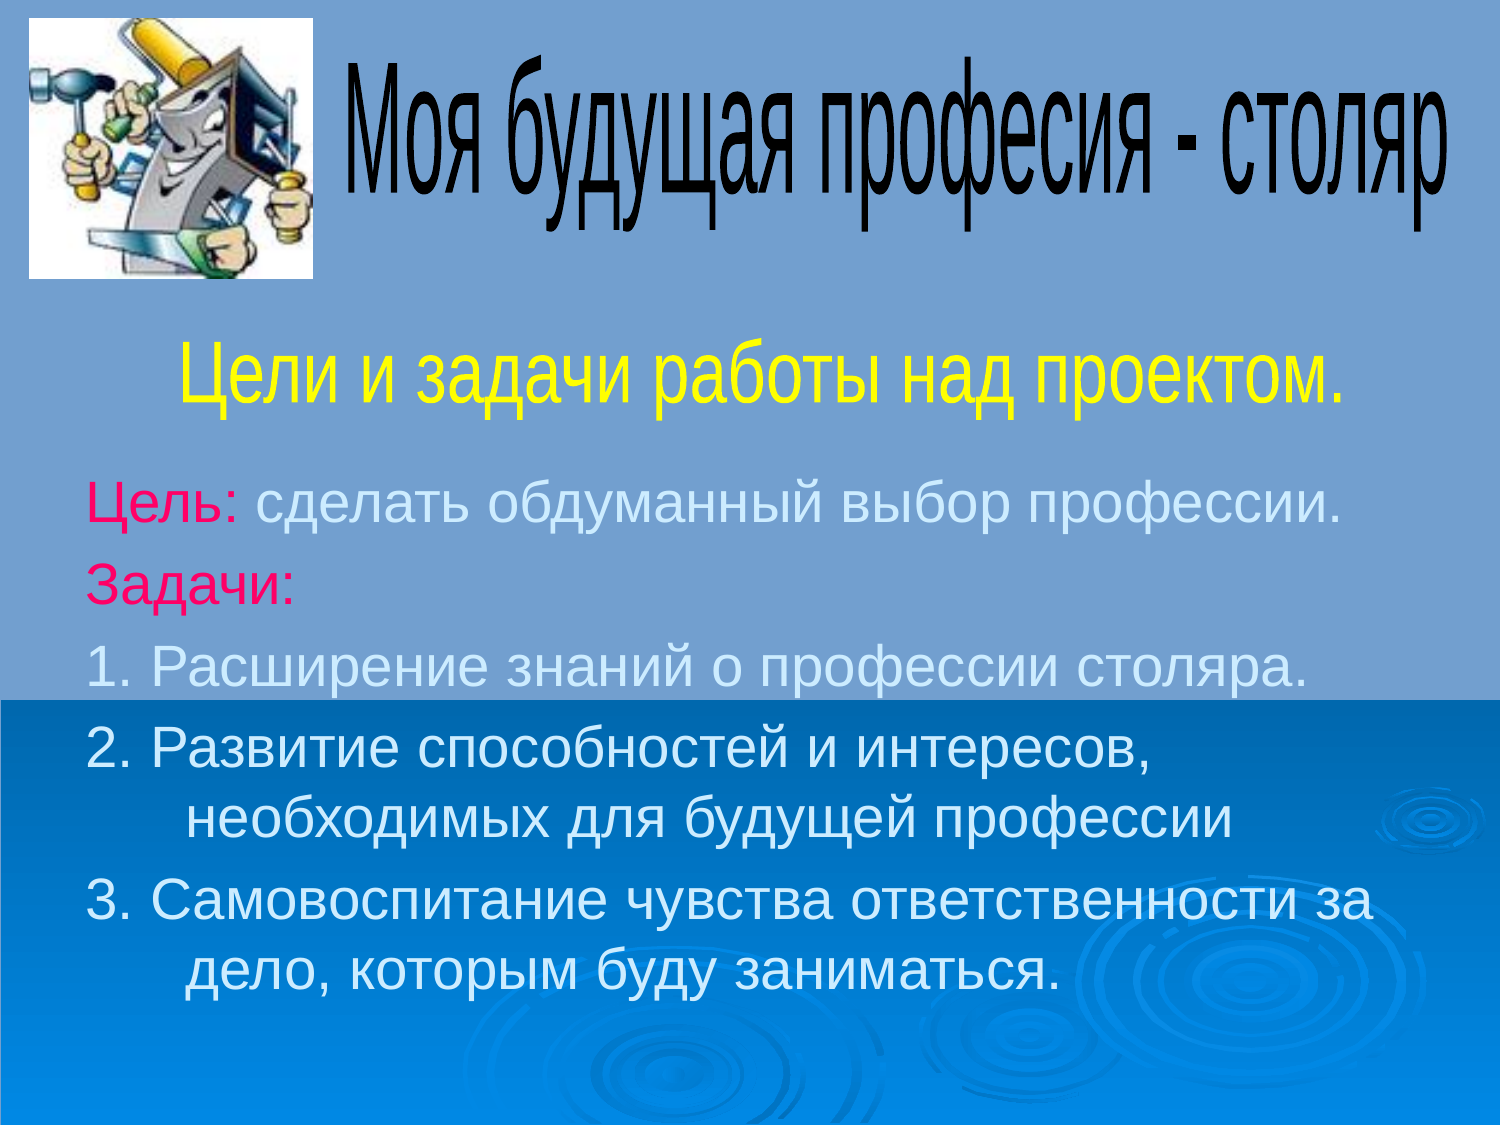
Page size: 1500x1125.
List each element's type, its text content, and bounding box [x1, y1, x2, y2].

list Цель: сделать обдуманный выбор профессии. Задачи: 1. Расширение знаний о профессии столяра. 2. Развитие способностей и интересов, необходимых для будущей профессии 3. Самовоспитание чувства ответственности за дело, которым буду заниматься. [70, 456, 1396, 1077]
picture [29, 18, 313, 279]
